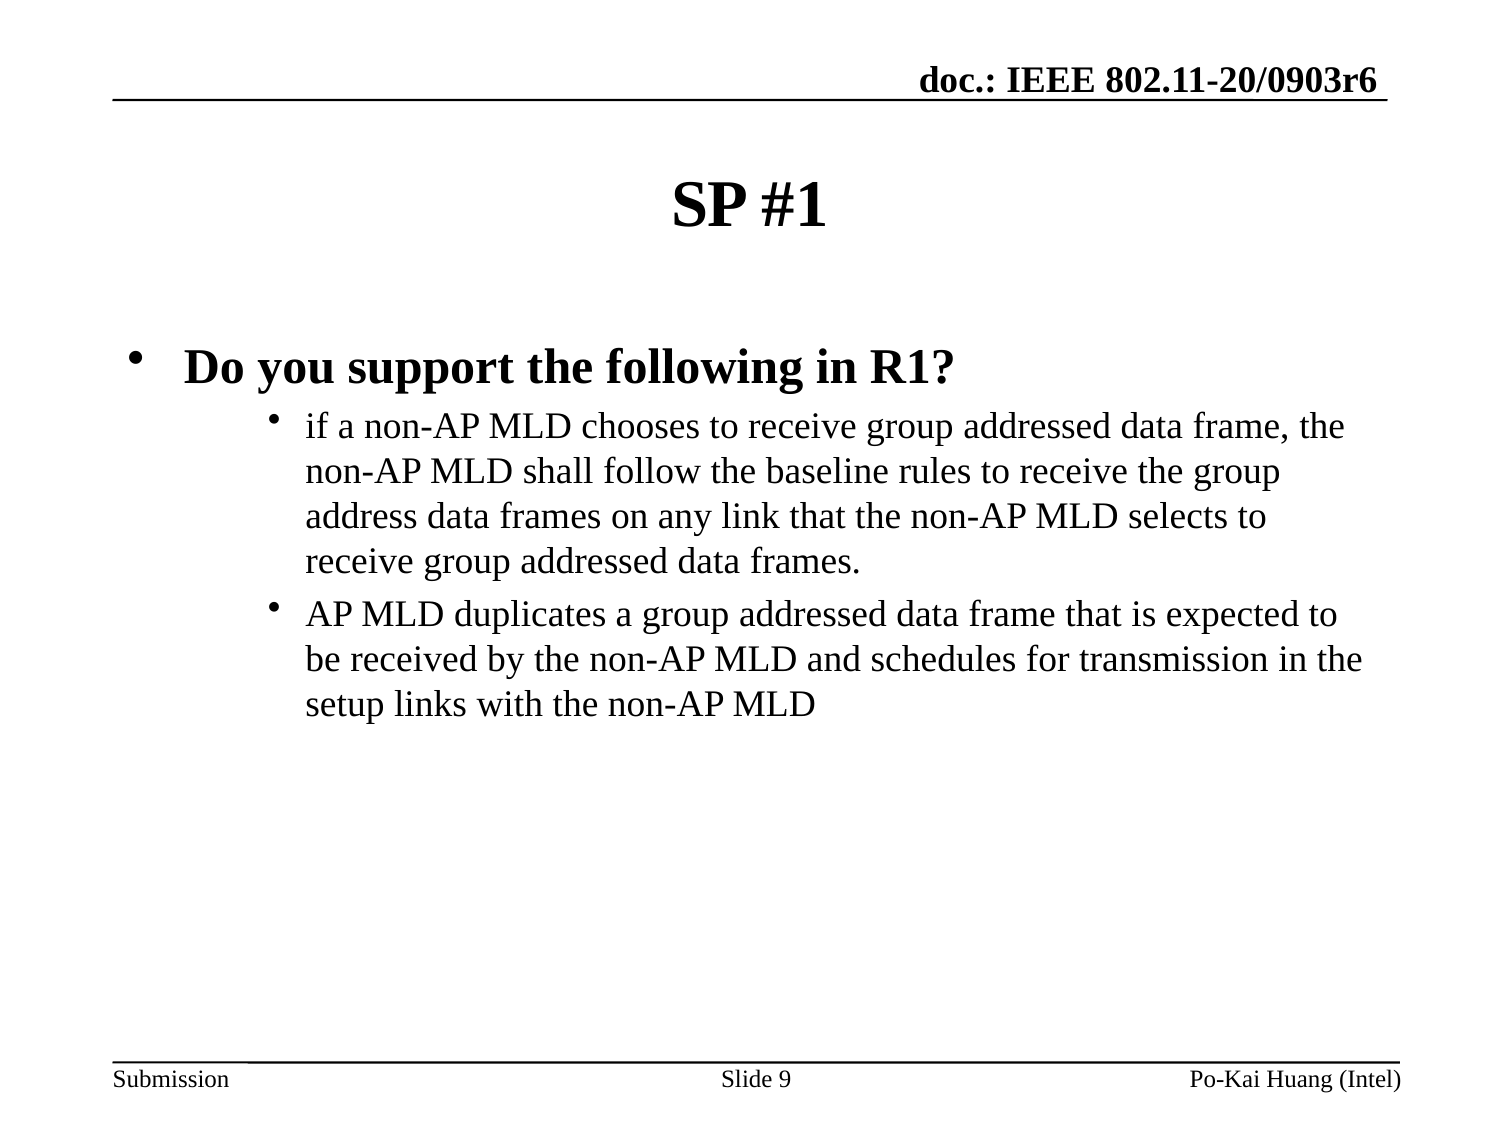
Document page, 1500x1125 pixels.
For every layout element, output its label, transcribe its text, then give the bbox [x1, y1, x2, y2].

title SP #1 [112, 112, 1388, 288]
footer Po-Kai Huang (Intel) [1186, 1061, 1402, 1093]
list Do you support the following in R1? if a non-AP MLD chooses to receive group addressed data frame, the non-AP MLD shall follow the baseline rules to receive the group address data frames on any link that the non-AP MLD selects to receive group addressed data frames. AP MLD duplicates a group addressed data frame that is expected to be received by the non-AP MLD and schedules for transmission in the setup links with the non-AP MLD [112, 326, 1388, 1002]
slide_number Slide 9 [712, 1061, 800, 1093]
